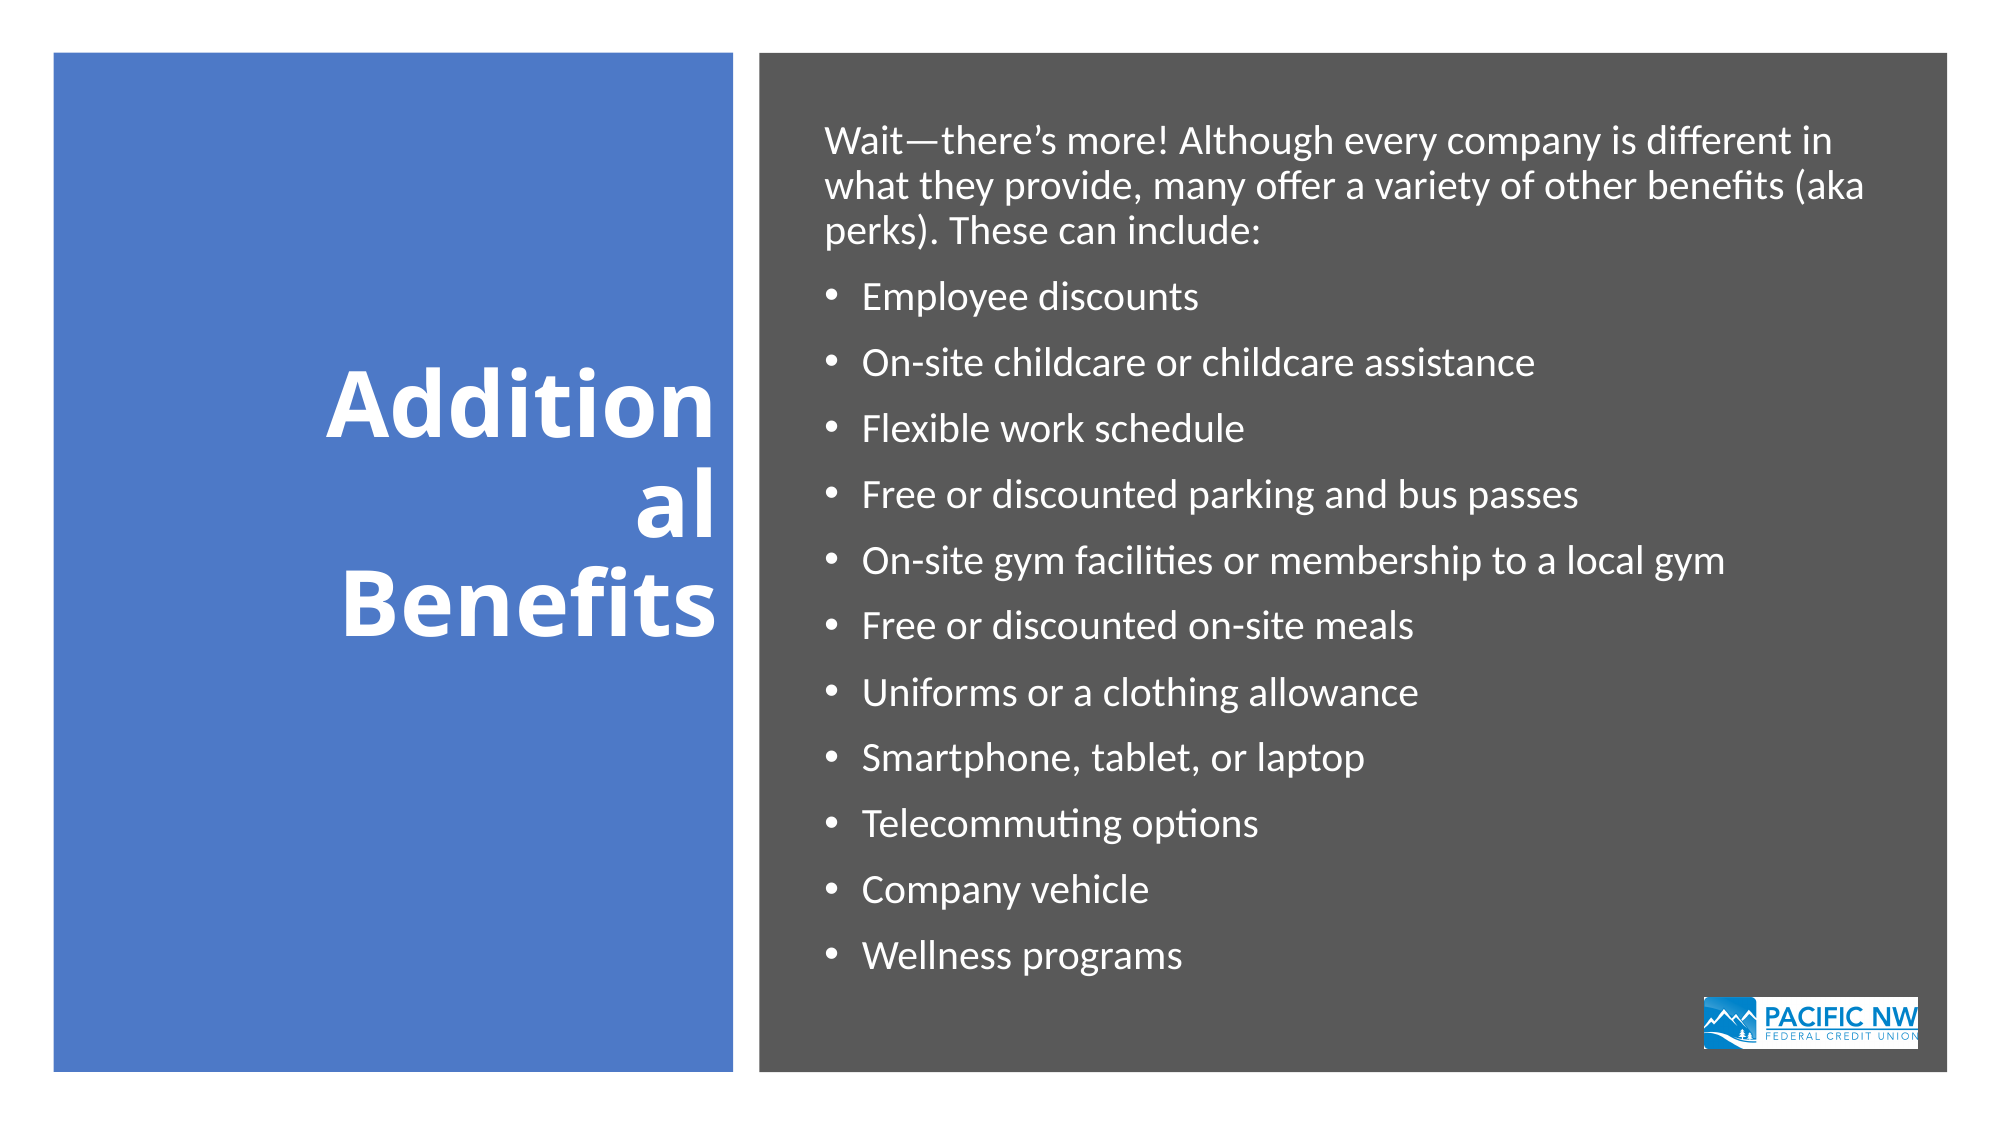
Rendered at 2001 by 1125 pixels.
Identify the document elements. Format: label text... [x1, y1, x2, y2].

picture [1736, 1000, 1754, 1011]
text_box [758, 52, 1948, 1073]
title Additional Benefits [270, 95, 734, 919]
list Wait—there’s more! Although every company is different in what they provide, many offer a variety of other benefits (aka perks). These can include: Employee discounts On-site childcare or childcare assistance Flexible work schedule Free or discounted parking and bus passes On-site gym facilities or membership to a local gym Free or discounted on-site meals Uniforms or a clothing allowance Smartphone, tablet, or laptop Telecommuting options Company vehicle Wellness programs [809, 95, 1892, 1002]
picture [1704, 997, 1918, 1049]
text_box [53, 52, 734, 1073]
